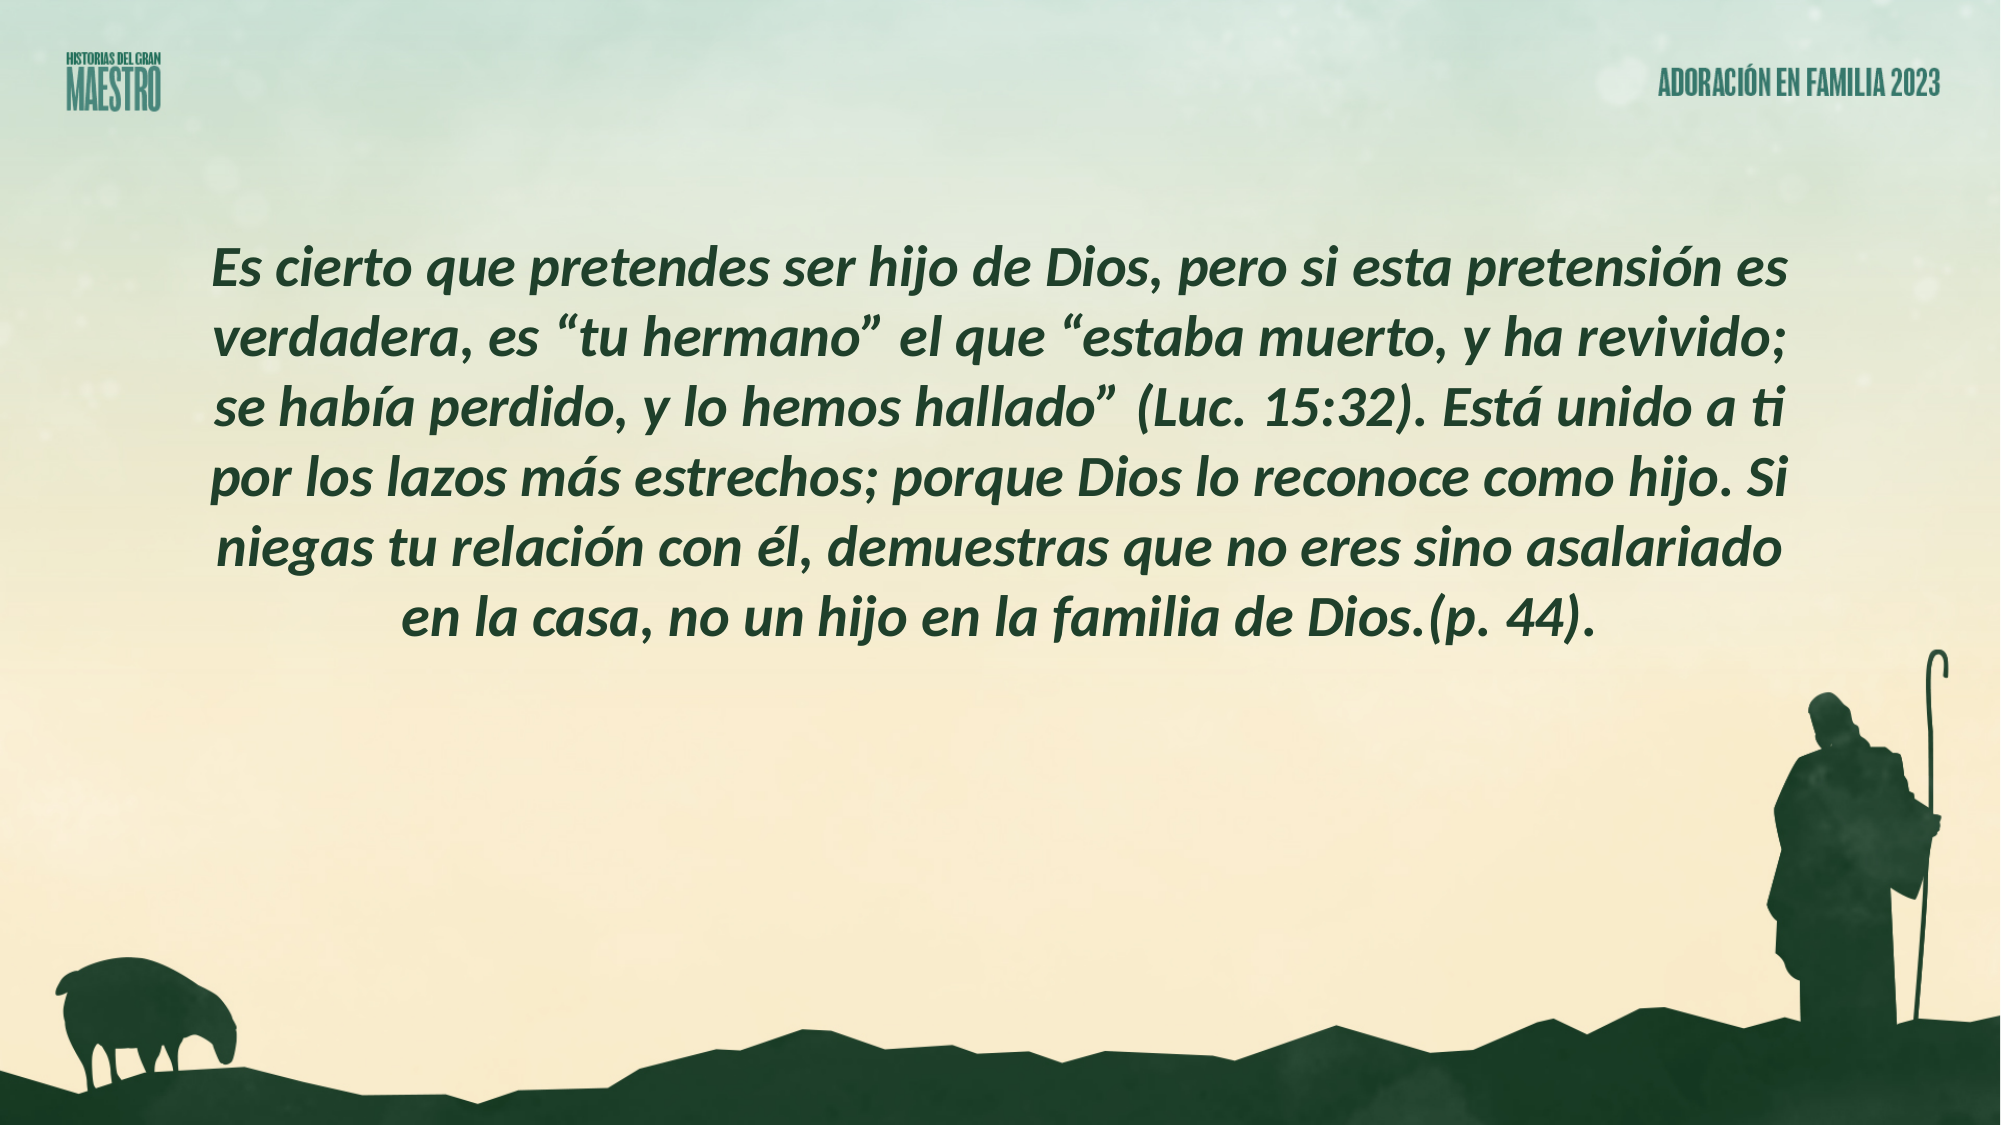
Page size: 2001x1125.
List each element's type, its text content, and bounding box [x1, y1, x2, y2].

text_box Es cierto que pretendes ser hijo de Dios, pero si esta pretensión es verdadera, es “tu hermano” el que “estaba muerto, y ha revivido; se había perdido, y lo hemos hallado” (Luc. 15:32). Está unido a ti por los lazos más estrechos; porque Dios lo reconoce como hijo. Si niegas tu relación con él, demuestras que no eres sino asalariado en la casa, no un hijo en la familia de Dios.(p. 44). [178, 220, 1822, 655]
picture [0, 0, 2001, 1125]
